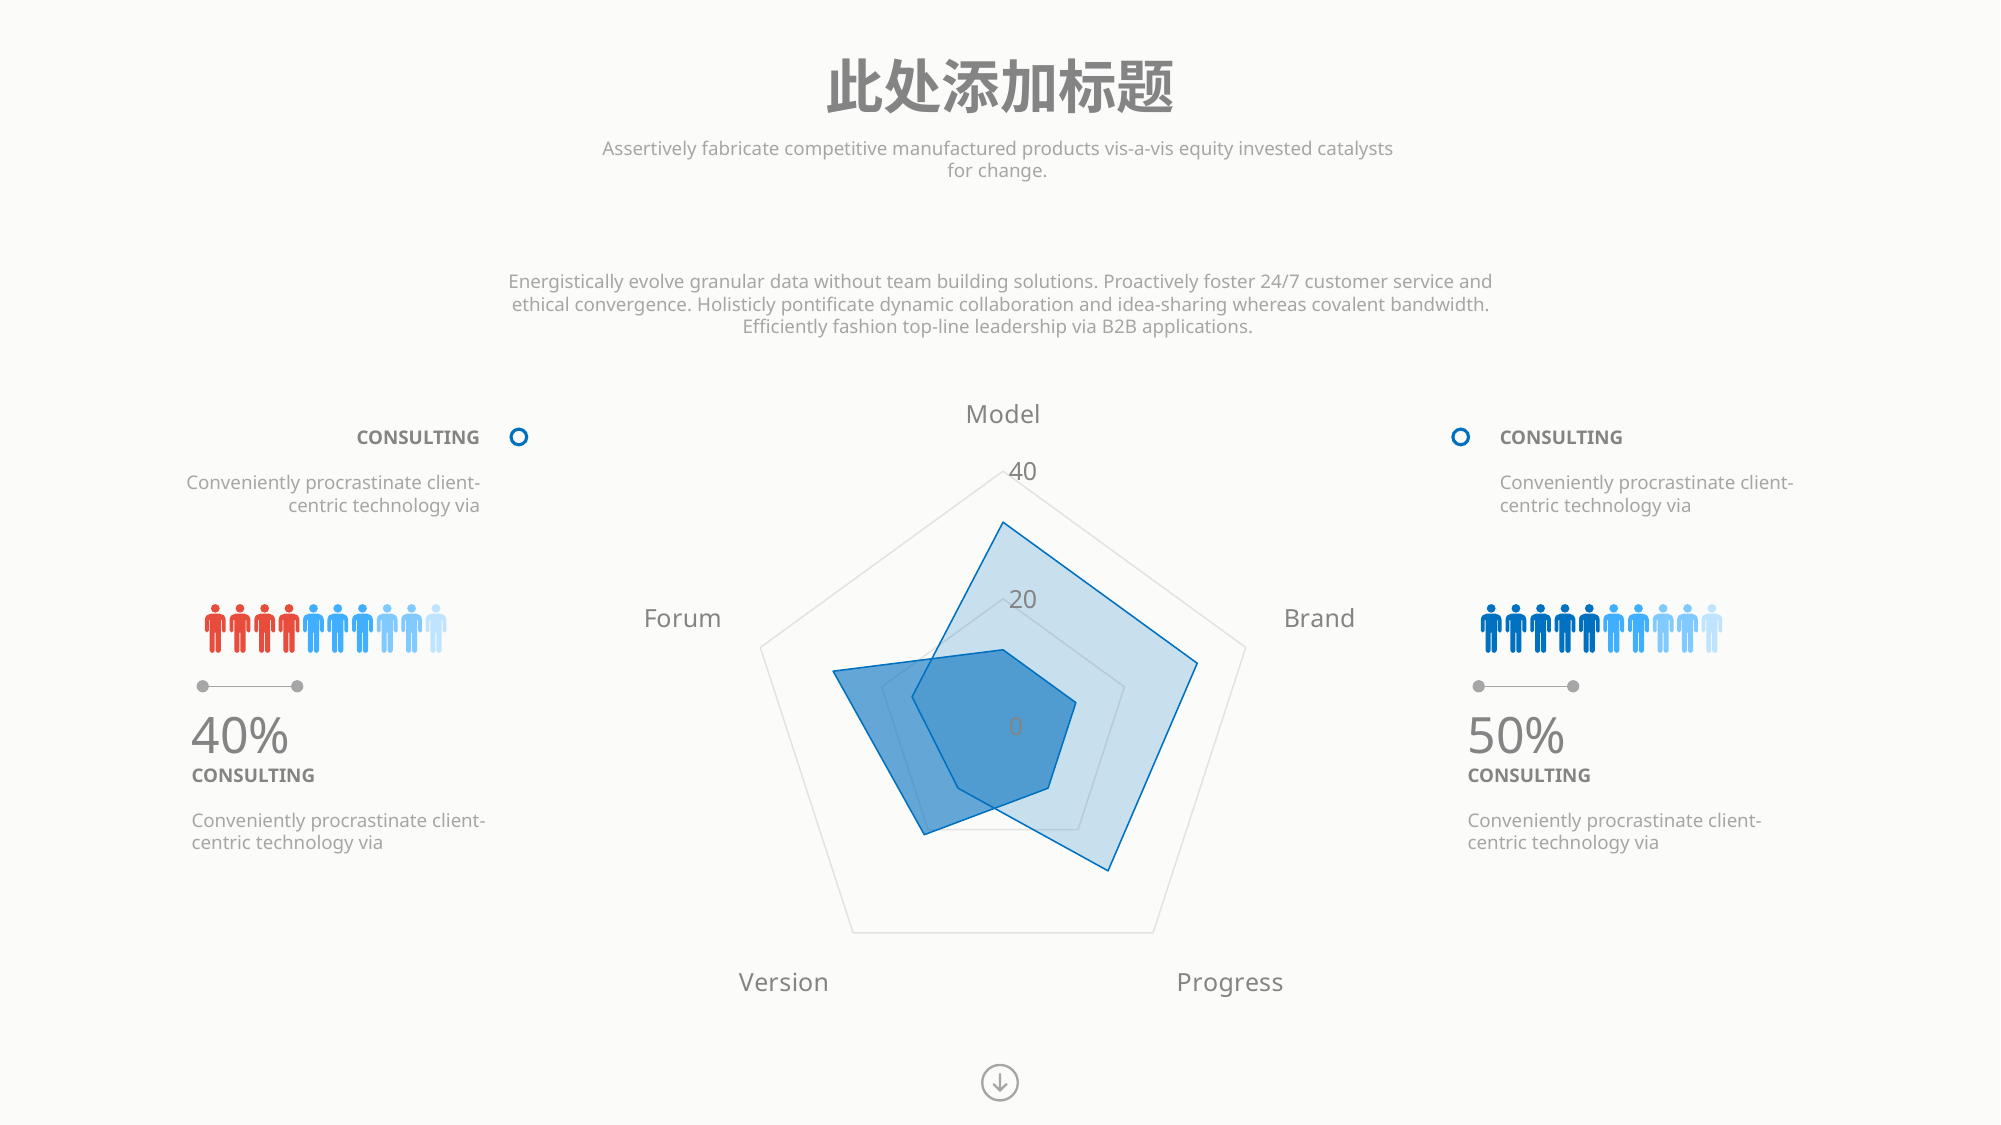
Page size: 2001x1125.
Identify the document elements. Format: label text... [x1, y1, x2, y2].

text_box [425, 604, 447, 653]
text_box [401, 604, 422, 653]
text_box [204, 604, 226, 653]
text_box [352, 604, 373, 653]
text_box [229, 604, 251, 653]
text_box CONSULTING Conveniently procrastinate client-centric technology via [1484, 418, 1857, 524]
text_box Assertively fabricate competitive manufactured products vis-a-vis equity invested catalysts for change. [587, 128, 1413, 189]
text_box [1554, 604, 1576, 653]
text_box 40% CONSULTING Conveniently procrastinate client-centric technology via [176, 695, 549, 861]
text_box [1603, 604, 1625, 653]
text_box [1451, 428, 1470, 446]
text_box [1701, 604, 1723, 653]
text_box [509, 428, 528, 446]
text_box [981, 1063, 1019, 1102]
text_box [254, 604, 276, 653]
text_box [1480, 604, 1502, 653]
text_box [1628, 604, 1649, 653]
text_box 50% CONSULTING Conveniently procrastinate client-centric technology via [1452, 695, 1825, 861]
text_box [278, 604, 300, 653]
chart [599, 383, 1401, 1013]
text_box [1505, 604, 1527, 653]
text_box [303, 604, 324, 653]
text_box [376, 604, 398, 653]
text_box [1677, 604, 1698, 653]
text_box 此处添加标题 [810, 43, 1190, 128]
text_box CONSULTING Conveniently procrastinate client-centric technology via [123, 418, 495, 524]
text_box [327, 604, 349, 653]
text_box Energistically evolve granular data without team building solutions. Proactively foster 24/7 customer service and ethical convergence. Holisticly pontificate dynamic collaboration and idea-sharing whereas covalent bandwidth. Efficiently fashion top-line leadership via B2B applications. [466, 262, 1534, 345]
text_box [1530, 604, 1551, 653]
text_box [1579, 604, 1600, 653]
text_box [1652, 604, 1674, 653]
